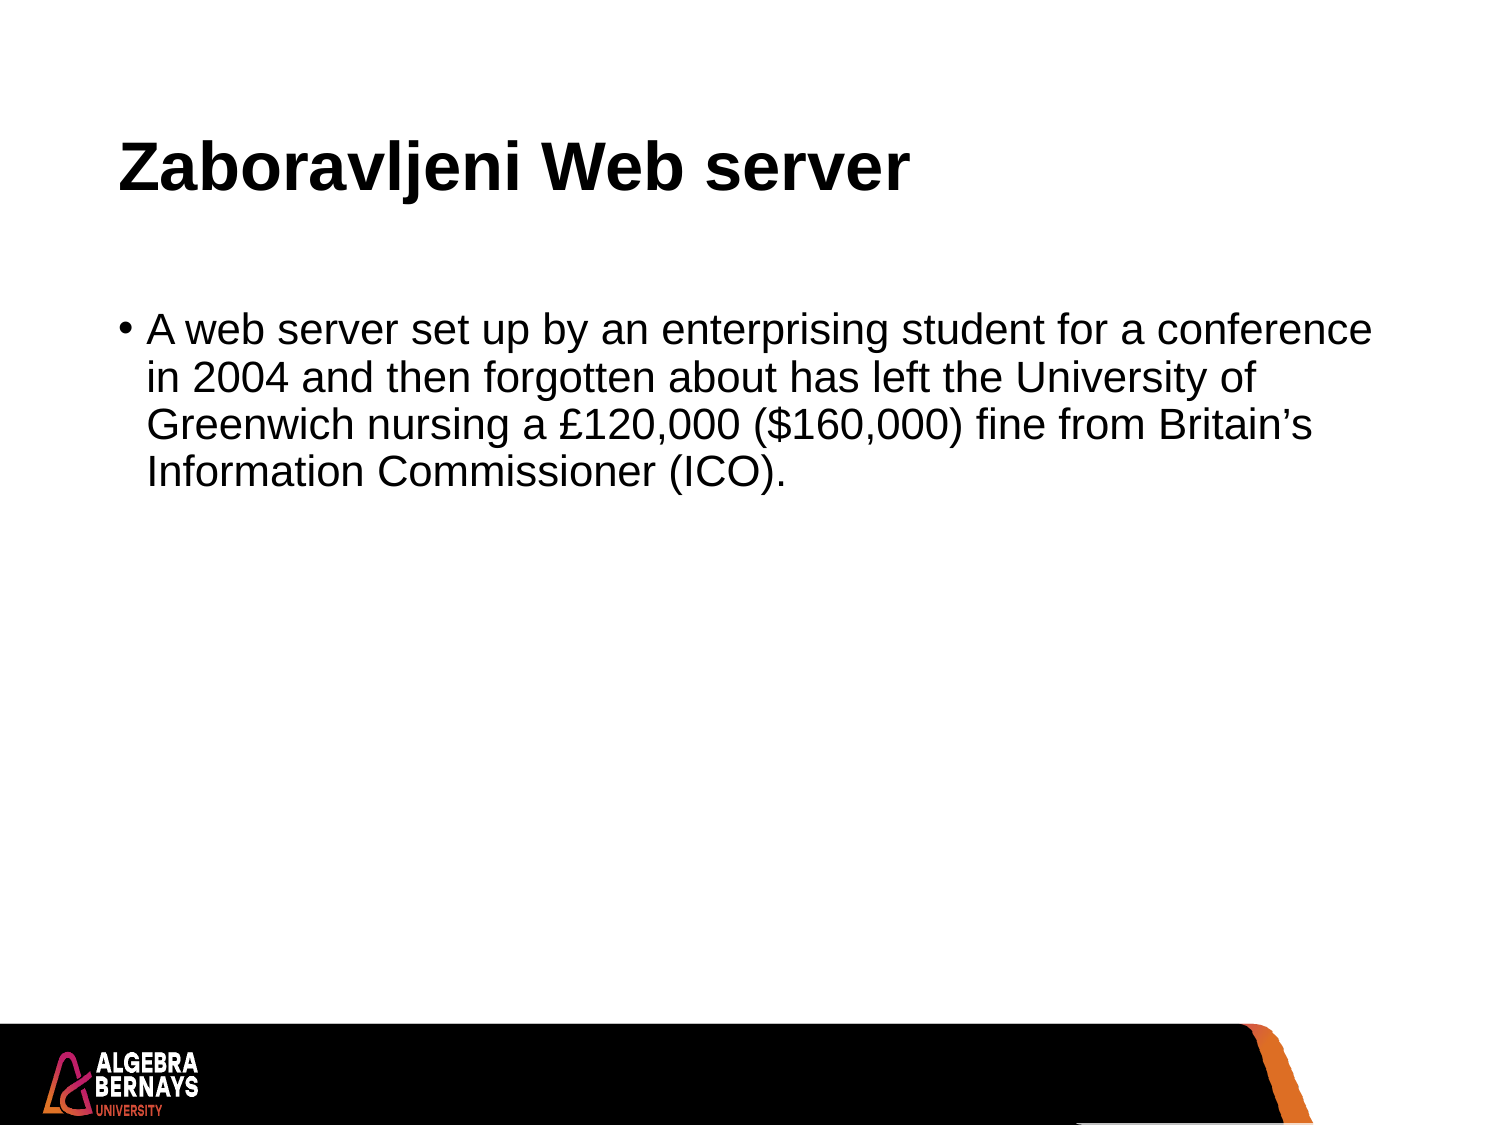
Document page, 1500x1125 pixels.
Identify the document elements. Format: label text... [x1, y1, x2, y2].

title Zaboravljeni Web server [103, 59, 1397, 278]
list A web server set up by an enterprising student for a conference in 2004 and then forgotten about has left the University of Greenwich nursing a £120,000 ($160,000) fine from Britain’s Information Commissioner (ICO). [103, 299, 1397, 1014]
picture [0, 1023, 1468, 1125]
